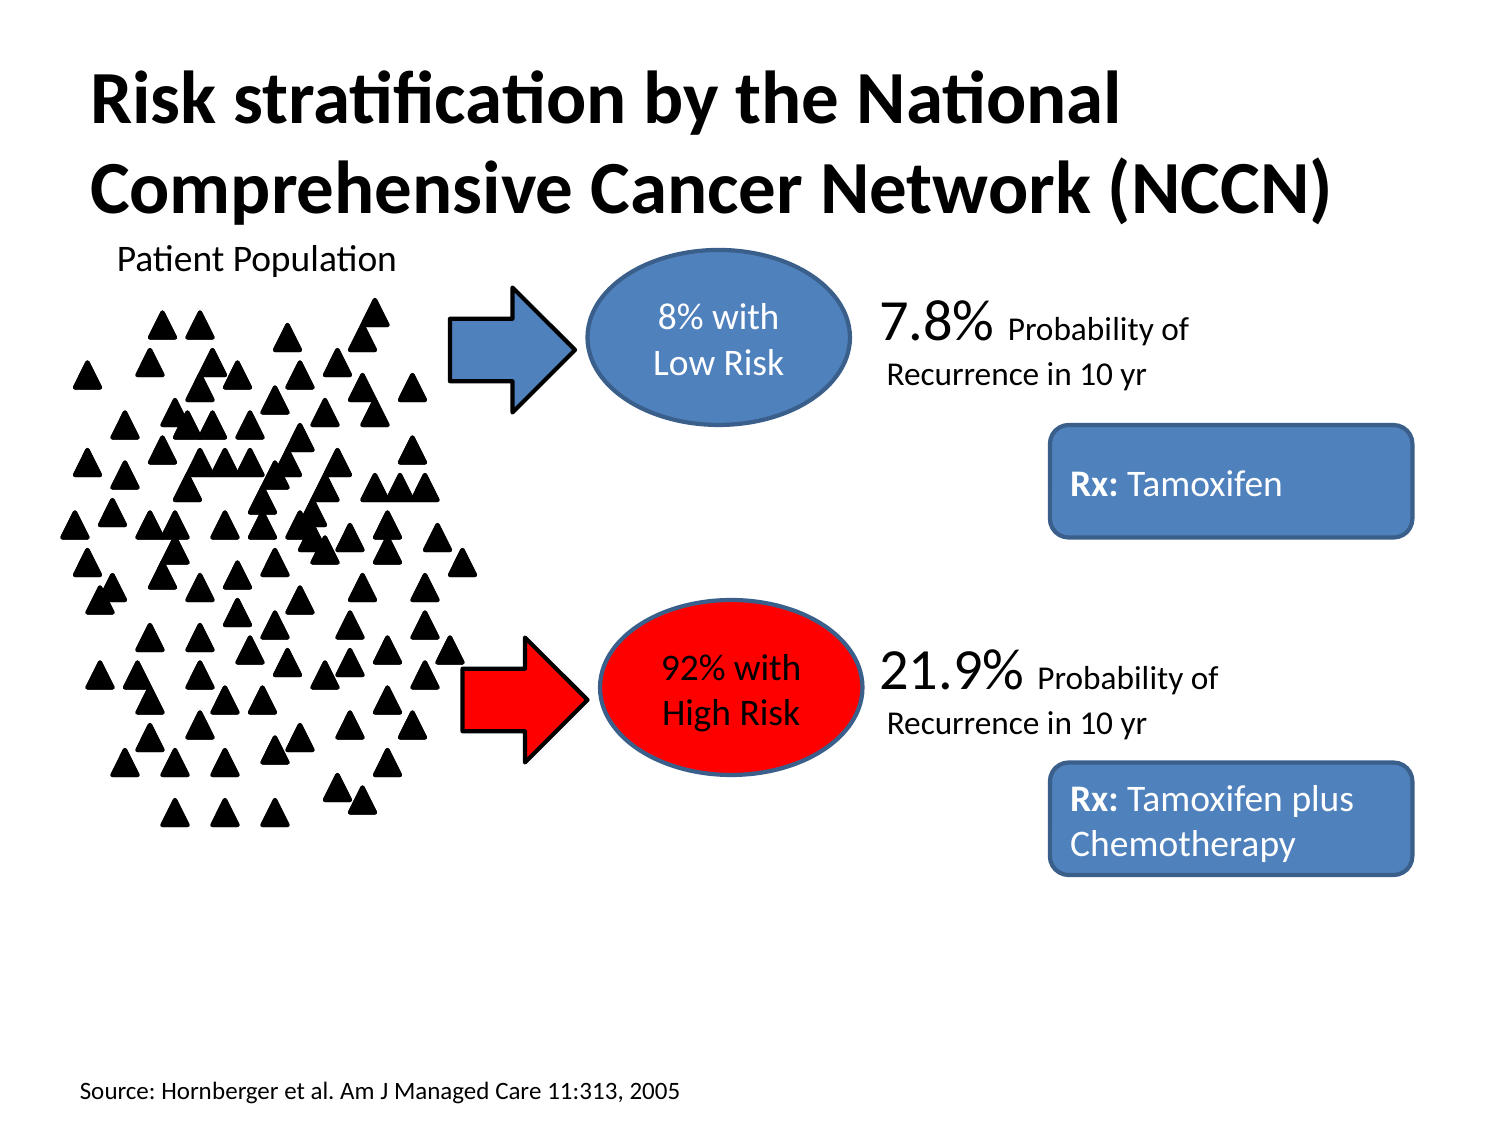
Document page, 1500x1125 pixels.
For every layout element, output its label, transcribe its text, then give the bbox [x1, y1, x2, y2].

text_box [103, 572, 127, 603]
text_box [135, 347, 165, 378]
text_box [423, 522, 452, 553]
text_box [373, 685, 402, 715]
text_box [110, 747, 140, 778]
text_box [185, 710, 215, 740]
text_box [210, 747, 240, 778]
text_box [248, 685, 277, 715]
text_box Rx: Tamoxifen plus Chemotherapy [1047, 760, 1415, 878]
text_box [248, 510, 277, 540]
text_box [373, 540, 402, 565]
text_box [260, 385, 290, 415]
text_box [223, 560, 252, 590]
text_box [260, 547, 290, 578]
text_box 21.9% Probability of Recurrence in 10 yr [864, 623, 1235, 749]
text_box [360, 399, 390, 428]
text_box [160, 747, 190, 778]
text_box [223, 360, 252, 390]
text_box [348, 572, 377, 603]
text_box 7.8% Probability of Recurrence in 10 yr [864, 275, 1205, 400]
text_box [348, 372, 377, 403]
text_box [185, 374, 215, 403]
text_box Patient Population [102, 226, 413, 287]
text_box [310, 397, 340, 428]
text_box [448, 547, 477, 578]
text_box [135, 722, 165, 753]
text_box [385, 472, 415, 503]
text_box [335, 647, 365, 678]
text_box [311, 472, 340, 503]
text_box [198, 410, 227, 440]
text_box [286, 422, 315, 453]
text_box [235, 635, 265, 665]
title Risk stratification by the National Comprehensive Cancer Network (NCCN) [75, 45, 1425, 233]
text_box [348, 785, 377, 815]
text_box [273, 447, 302, 478]
text_box [185, 447, 215, 478]
text_box [323, 772, 352, 803]
text_box [185, 572, 215, 603]
text_box [447, 285, 578, 415]
text_box [235, 410, 265, 440]
text_box [198, 347, 227, 378]
text_box [185, 310, 215, 340]
text_box [285, 510, 308, 540]
text_box [235, 447, 265, 478]
text_box [398, 710, 427, 740]
text_box [135, 622, 165, 653]
text_box [73, 360, 102, 390]
text_box [398, 372, 427, 403]
text_box [160, 535, 190, 565]
text_box Source: Hornberger et al. Am J Managed Care 11:313, 2005 [65, 1067, 697, 1112]
text_box [298, 497, 327, 528]
text_box [373, 510, 402, 540]
text_box [110, 460, 140, 490]
text_box [260, 797, 290, 828]
text_box [260, 735, 290, 765]
text_box [335, 610, 365, 640]
text_box [273, 322, 302, 353]
text_box [173, 410, 200, 440]
text_box [60, 510, 90, 540]
text_box [410, 610, 440, 640]
text_box [210, 797, 240, 828]
text_box [373, 747, 402, 778]
text_box [98, 497, 127, 528]
text_box [160, 797, 190, 828]
text_box [163, 510, 190, 540]
text_box [285, 360, 315, 390]
text_box [323, 447, 352, 478]
text_box [348, 325, 377, 353]
text_box [123, 660, 152, 690]
text_box [248, 487, 277, 515]
text_box [285, 585, 315, 615]
text_box [73, 547, 102, 578]
text_box [410, 572, 440, 603]
text_box Rx: Tamoxifen [1047, 422, 1415, 540]
text_box [360, 297, 390, 328]
text_box [460, 635, 590, 765]
text_box [135, 510, 165, 540]
text_box [435, 635, 465, 665]
text_box 92% with High Risk [597, 597, 864, 778]
text_box [310, 660, 340, 690]
text_box [148, 562, 177, 590]
text_box [148, 435, 177, 465]
text_box [335, 710, 365, 740]
text_box 8% with Low Risk [585, 247, 853, 428]
text_box [223, 597, 252, 628]
text_box [85, 585, 115, 615]
text_box [73, 447, 102, 478]
text_box [185, 622, 215, 653]
text_box [135, 686, 165, 715]
text_box [260, 460, 290, 490]
text_box [410, 660, 440, 690]
text_box [323, 347, 352, 378]
text_box [310, 535, 340, 565]
text_box [185, 660, 215, 690]
text_box [398, 435, 427, 465]
text_box [335, 522, 365, 553]
text_box [373, 635, 402, 665]
text_box [213, 447, 237, 478]
text_box [273, 647, 302, 678]
text_box [210, 685, 240, 715]
text_box [285, 722, 315, 753]
text_box [413, 472, 440, 503]
text_box [173, 475, 202, 503]
text_box [148, 310, 177, 340]
text_box [210, 510, 240, 540]
text_box [360, 472, 387, 503]
text_box [260, 610, 290, 640]
text_box [298, 528, 327, 553]
text_box [110, 410, 140, 440]
text_box [85, 660, 115, 690]
text_box [160, 397, 190, 428]
